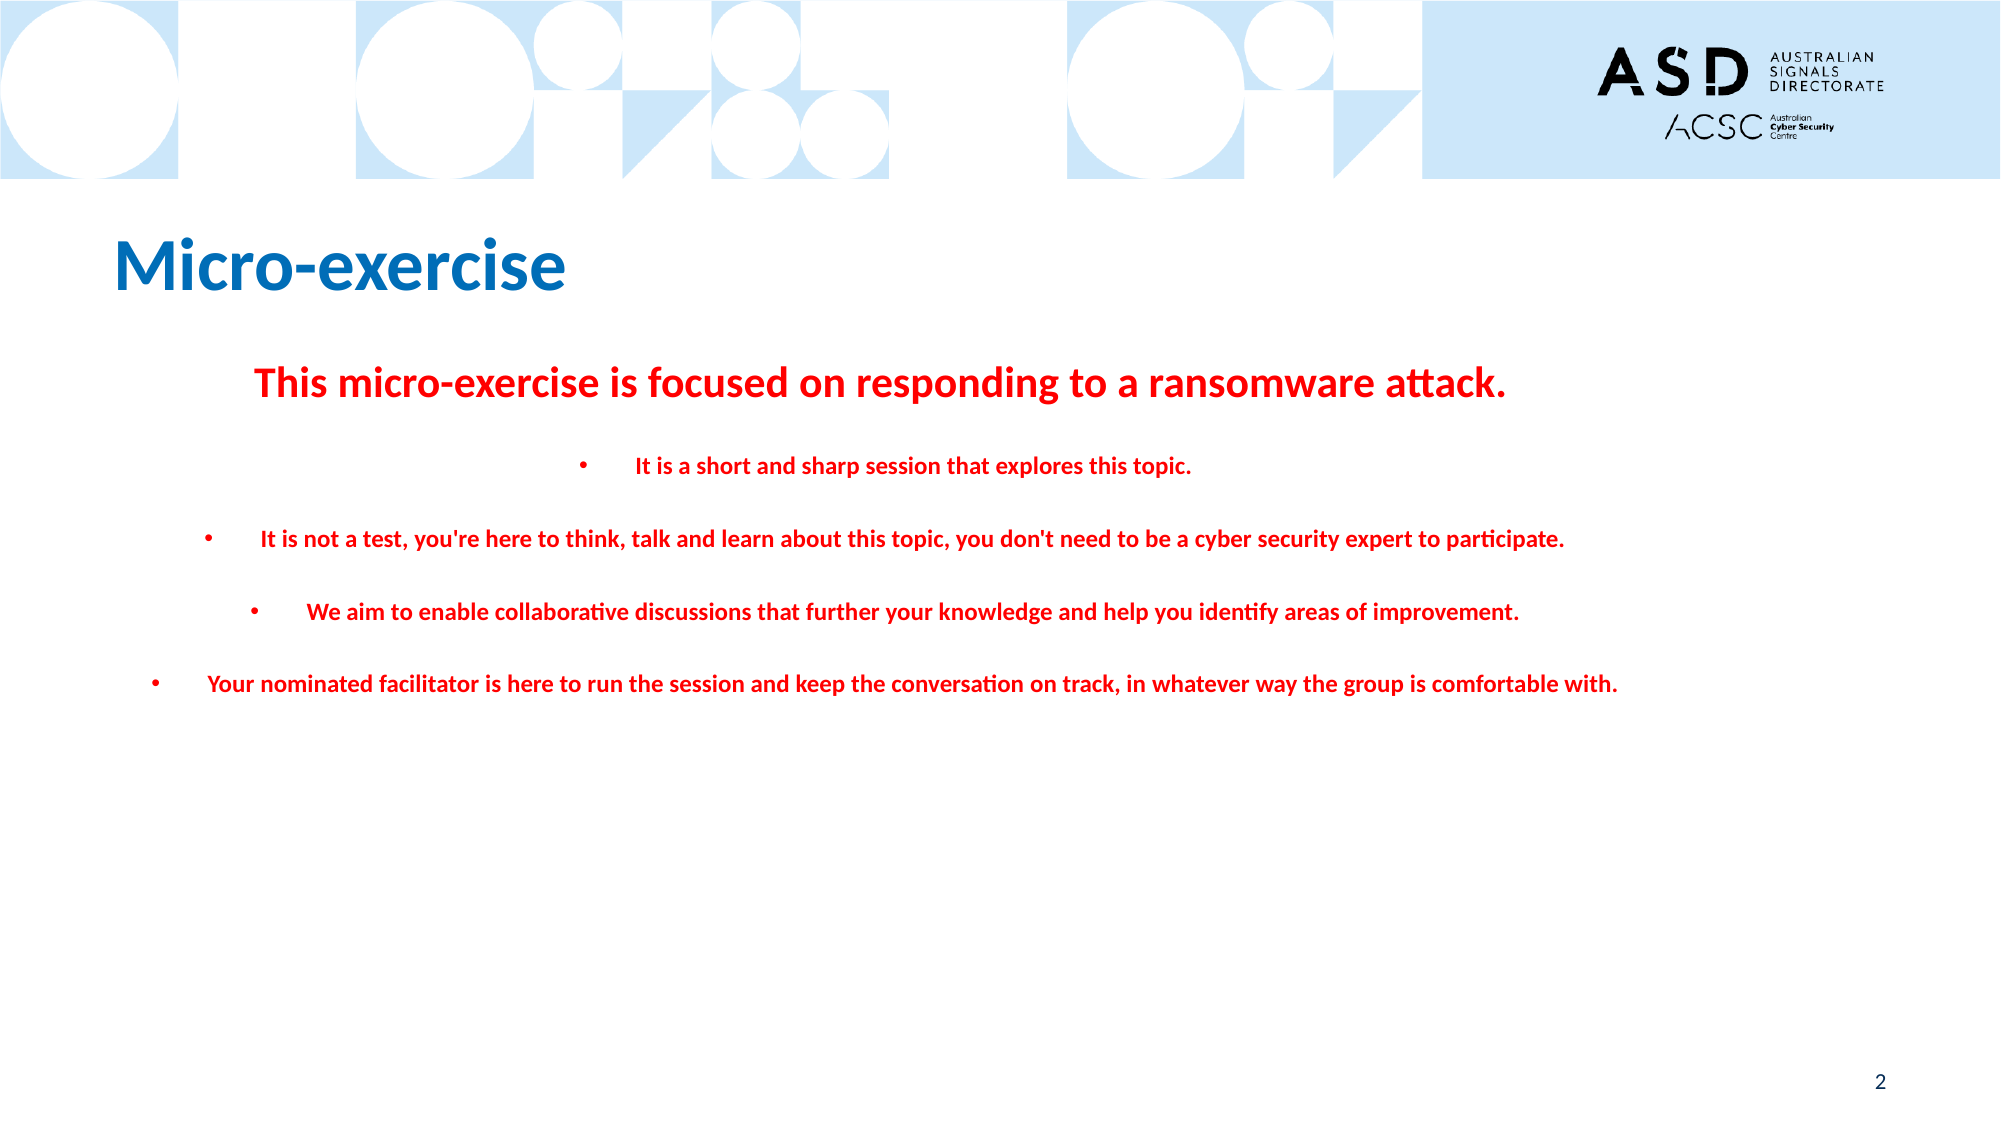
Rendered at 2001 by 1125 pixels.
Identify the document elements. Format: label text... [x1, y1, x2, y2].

slide_number 2 [1799, 1050, 1902, 1111]
text_box Micro-exercise [98, 124, 1373, 407]
list This micro-exercise is focused on responding to a ransomware attack. It is a short and sharp session that explores this topic. It is not a test, you're here to think, talk and learn about this topic, you don't need to be a cyber security expert to participate. We aim to enable collaborative discussions that further your knowledge and help you identify areas of improvement. Your nominated facilitator is here to run the session and keep the conversation on track, in whatever way the group is comfortable with. [111, 352, 1662, 1010]
picture [0, 0, 2001, 179]
